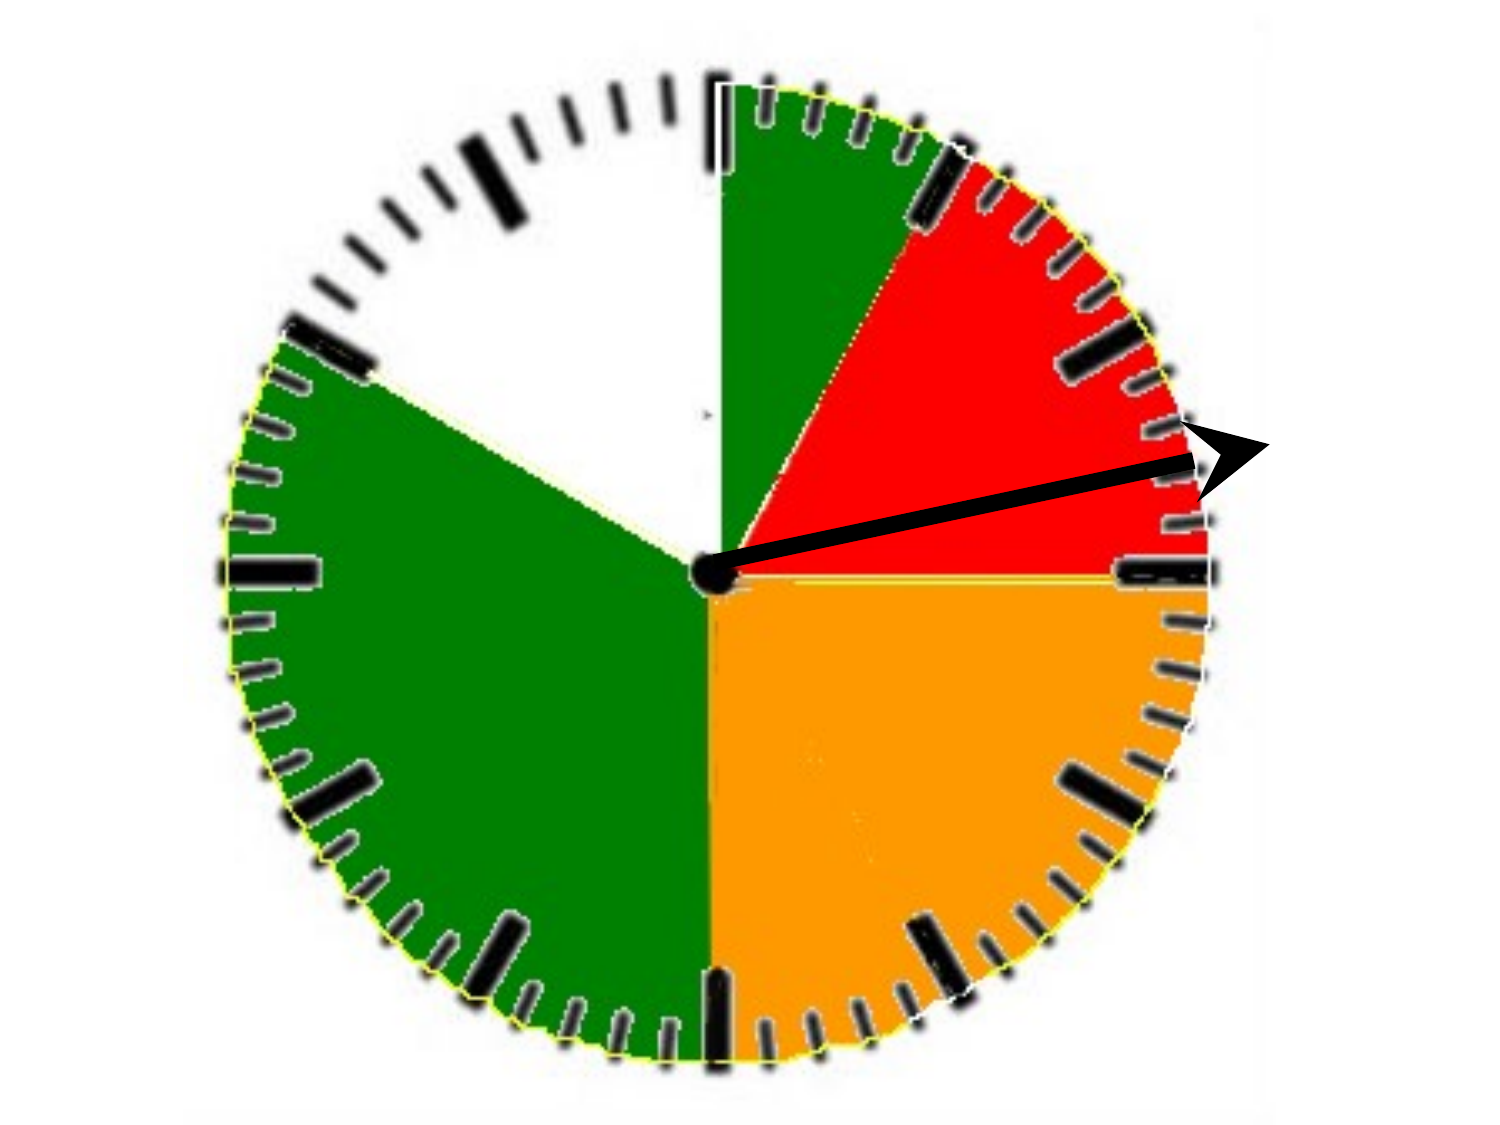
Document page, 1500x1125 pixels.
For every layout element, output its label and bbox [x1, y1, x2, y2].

picture [182, 5, 1306, 1125]
text_box [714, 444, 1270, 563]
